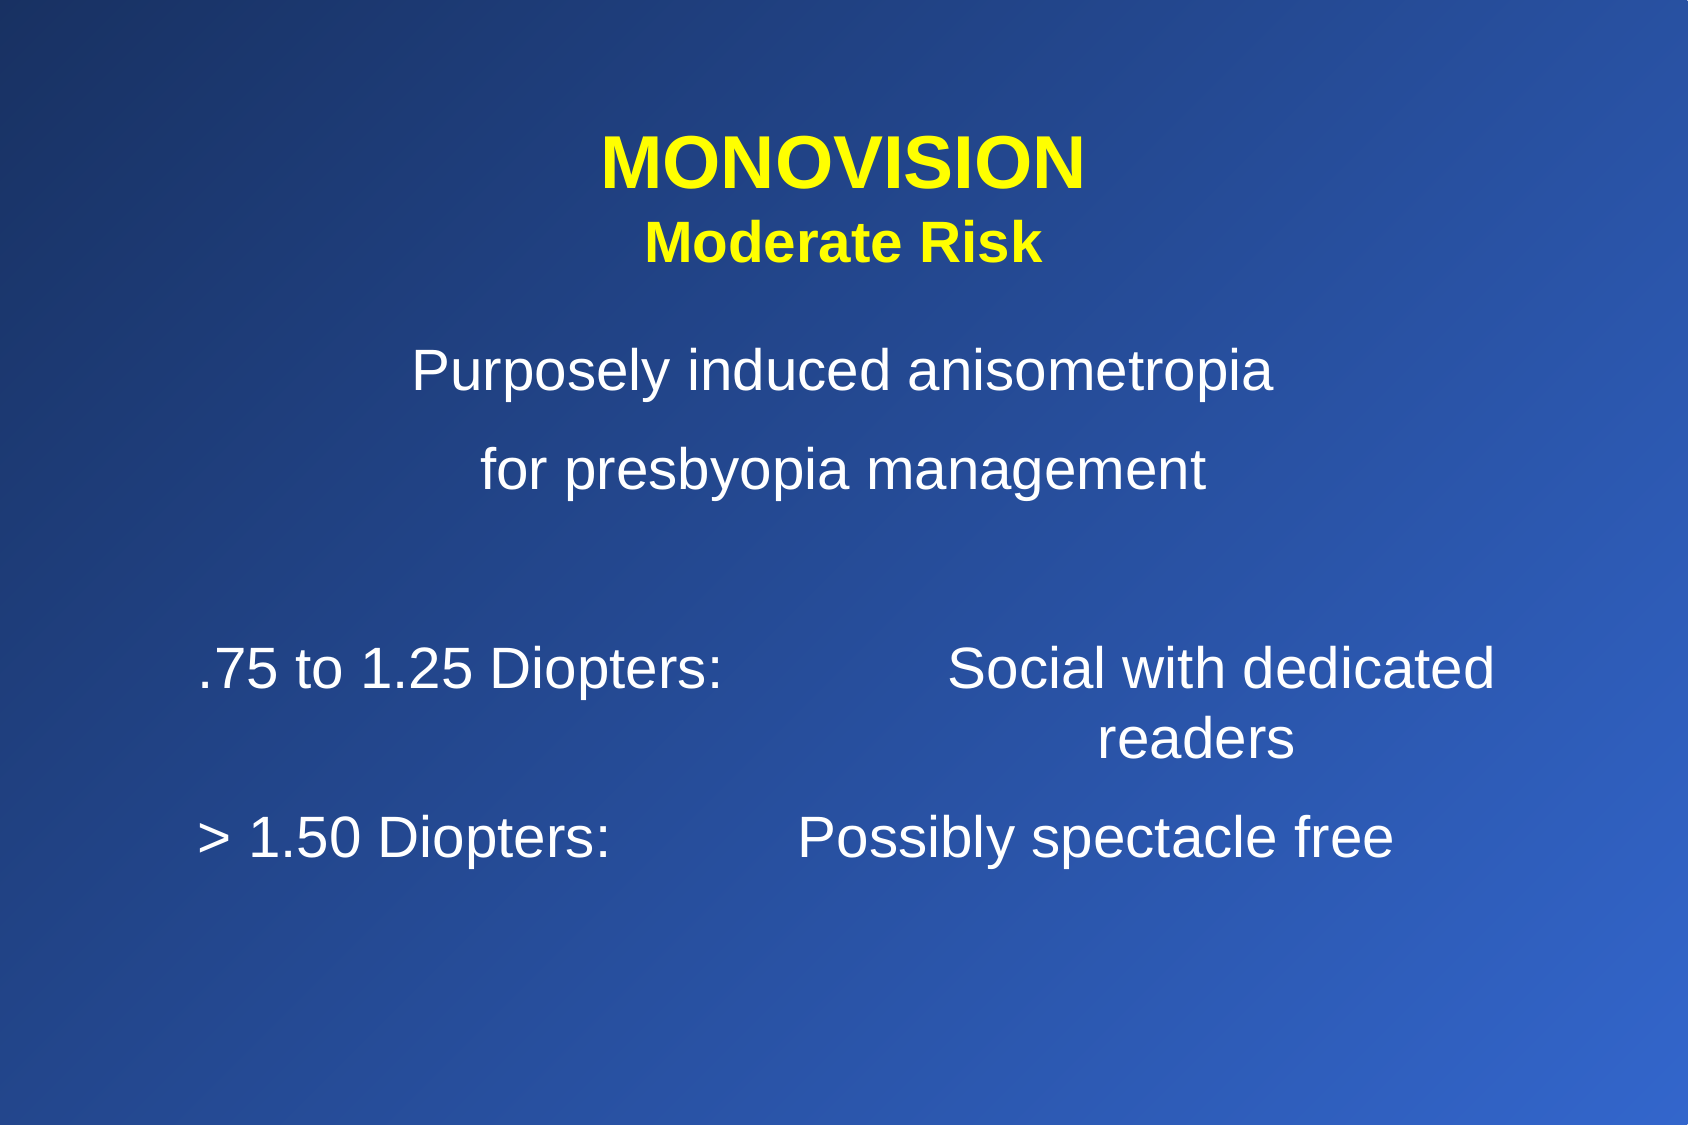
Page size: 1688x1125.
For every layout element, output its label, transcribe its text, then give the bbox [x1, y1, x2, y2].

list Purposely induced anisometropia for presbyopia management .75 to 1.25 Diopters: Social with dedicated readers > 1.50 Diopters: Possibly spectacle free [126, 324, 1561, 1000]
title MONOVISION Moderate Risk [126, 99, 1561, 288]
